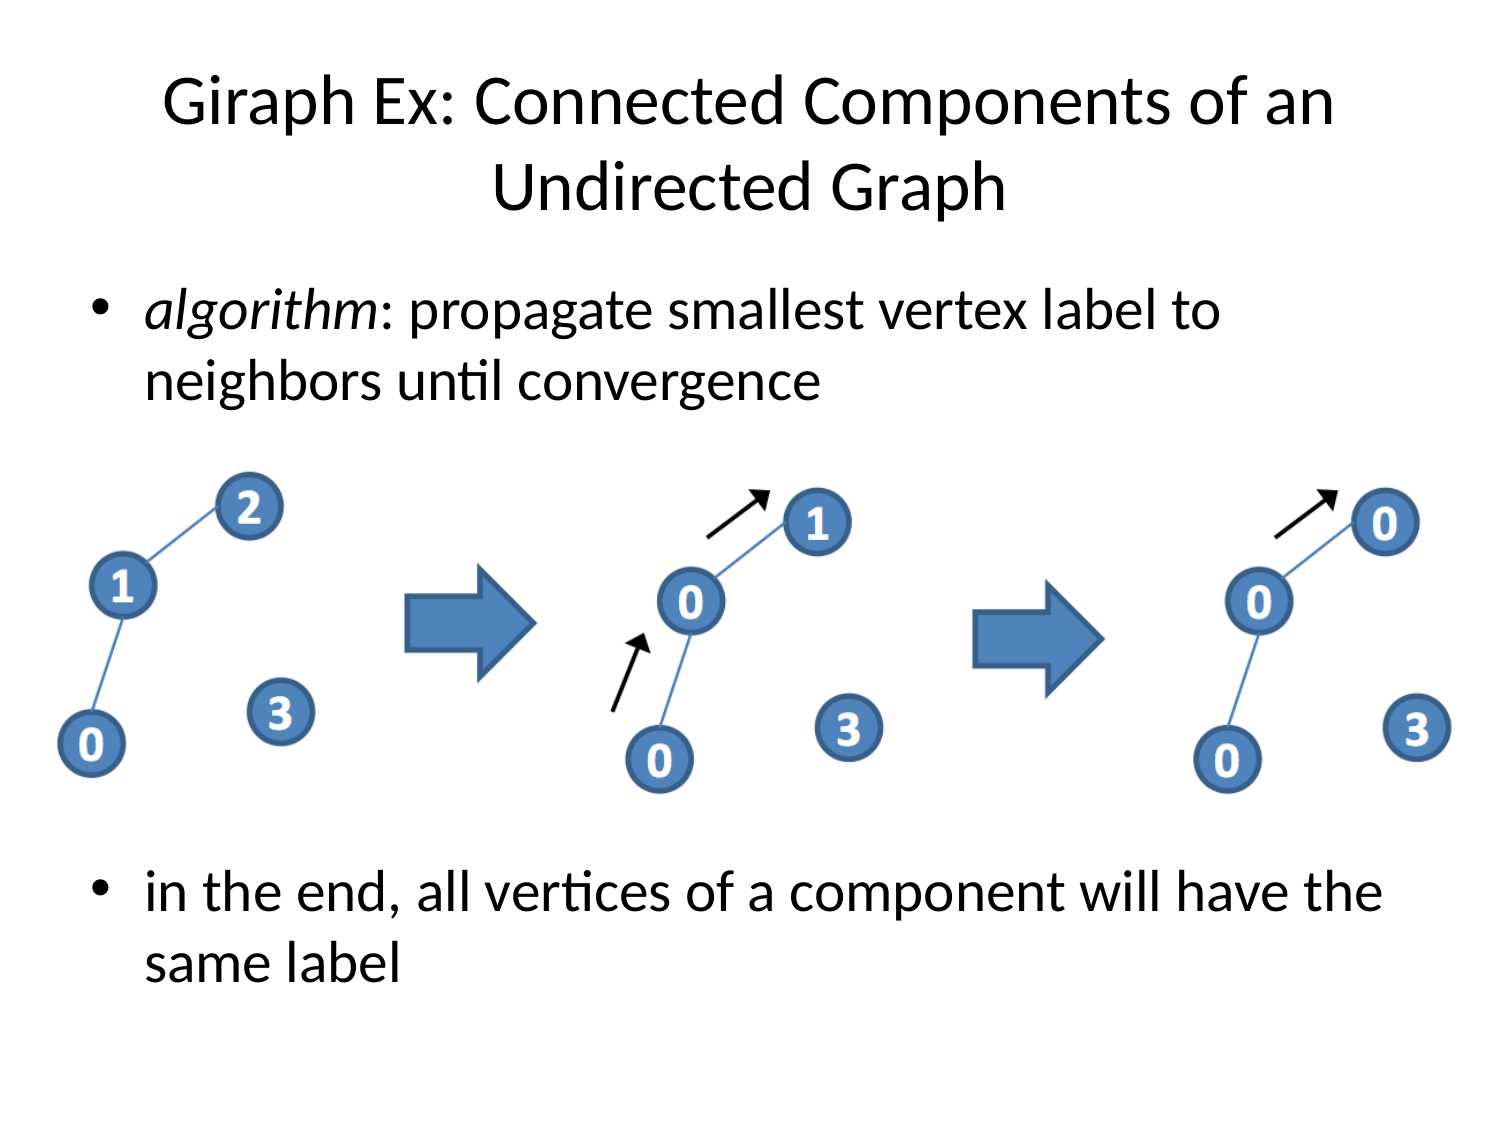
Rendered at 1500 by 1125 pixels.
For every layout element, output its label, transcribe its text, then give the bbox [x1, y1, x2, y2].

title Giraph Ex: Connected Components of an Undirected Graph [75, 45, 1425, 233]
list algorithm: propagate smallest vertex label to neighbors until convergence in the end, all vertices of a component will have the same label [75, 262, 1425, 427]
list algorithm: propagate smallest vertex label to neighbors until convergence in the end, all vertices of a component will have the same label [75, 822, 1425, 1005]
picture [0, 429, 1500, 814]
